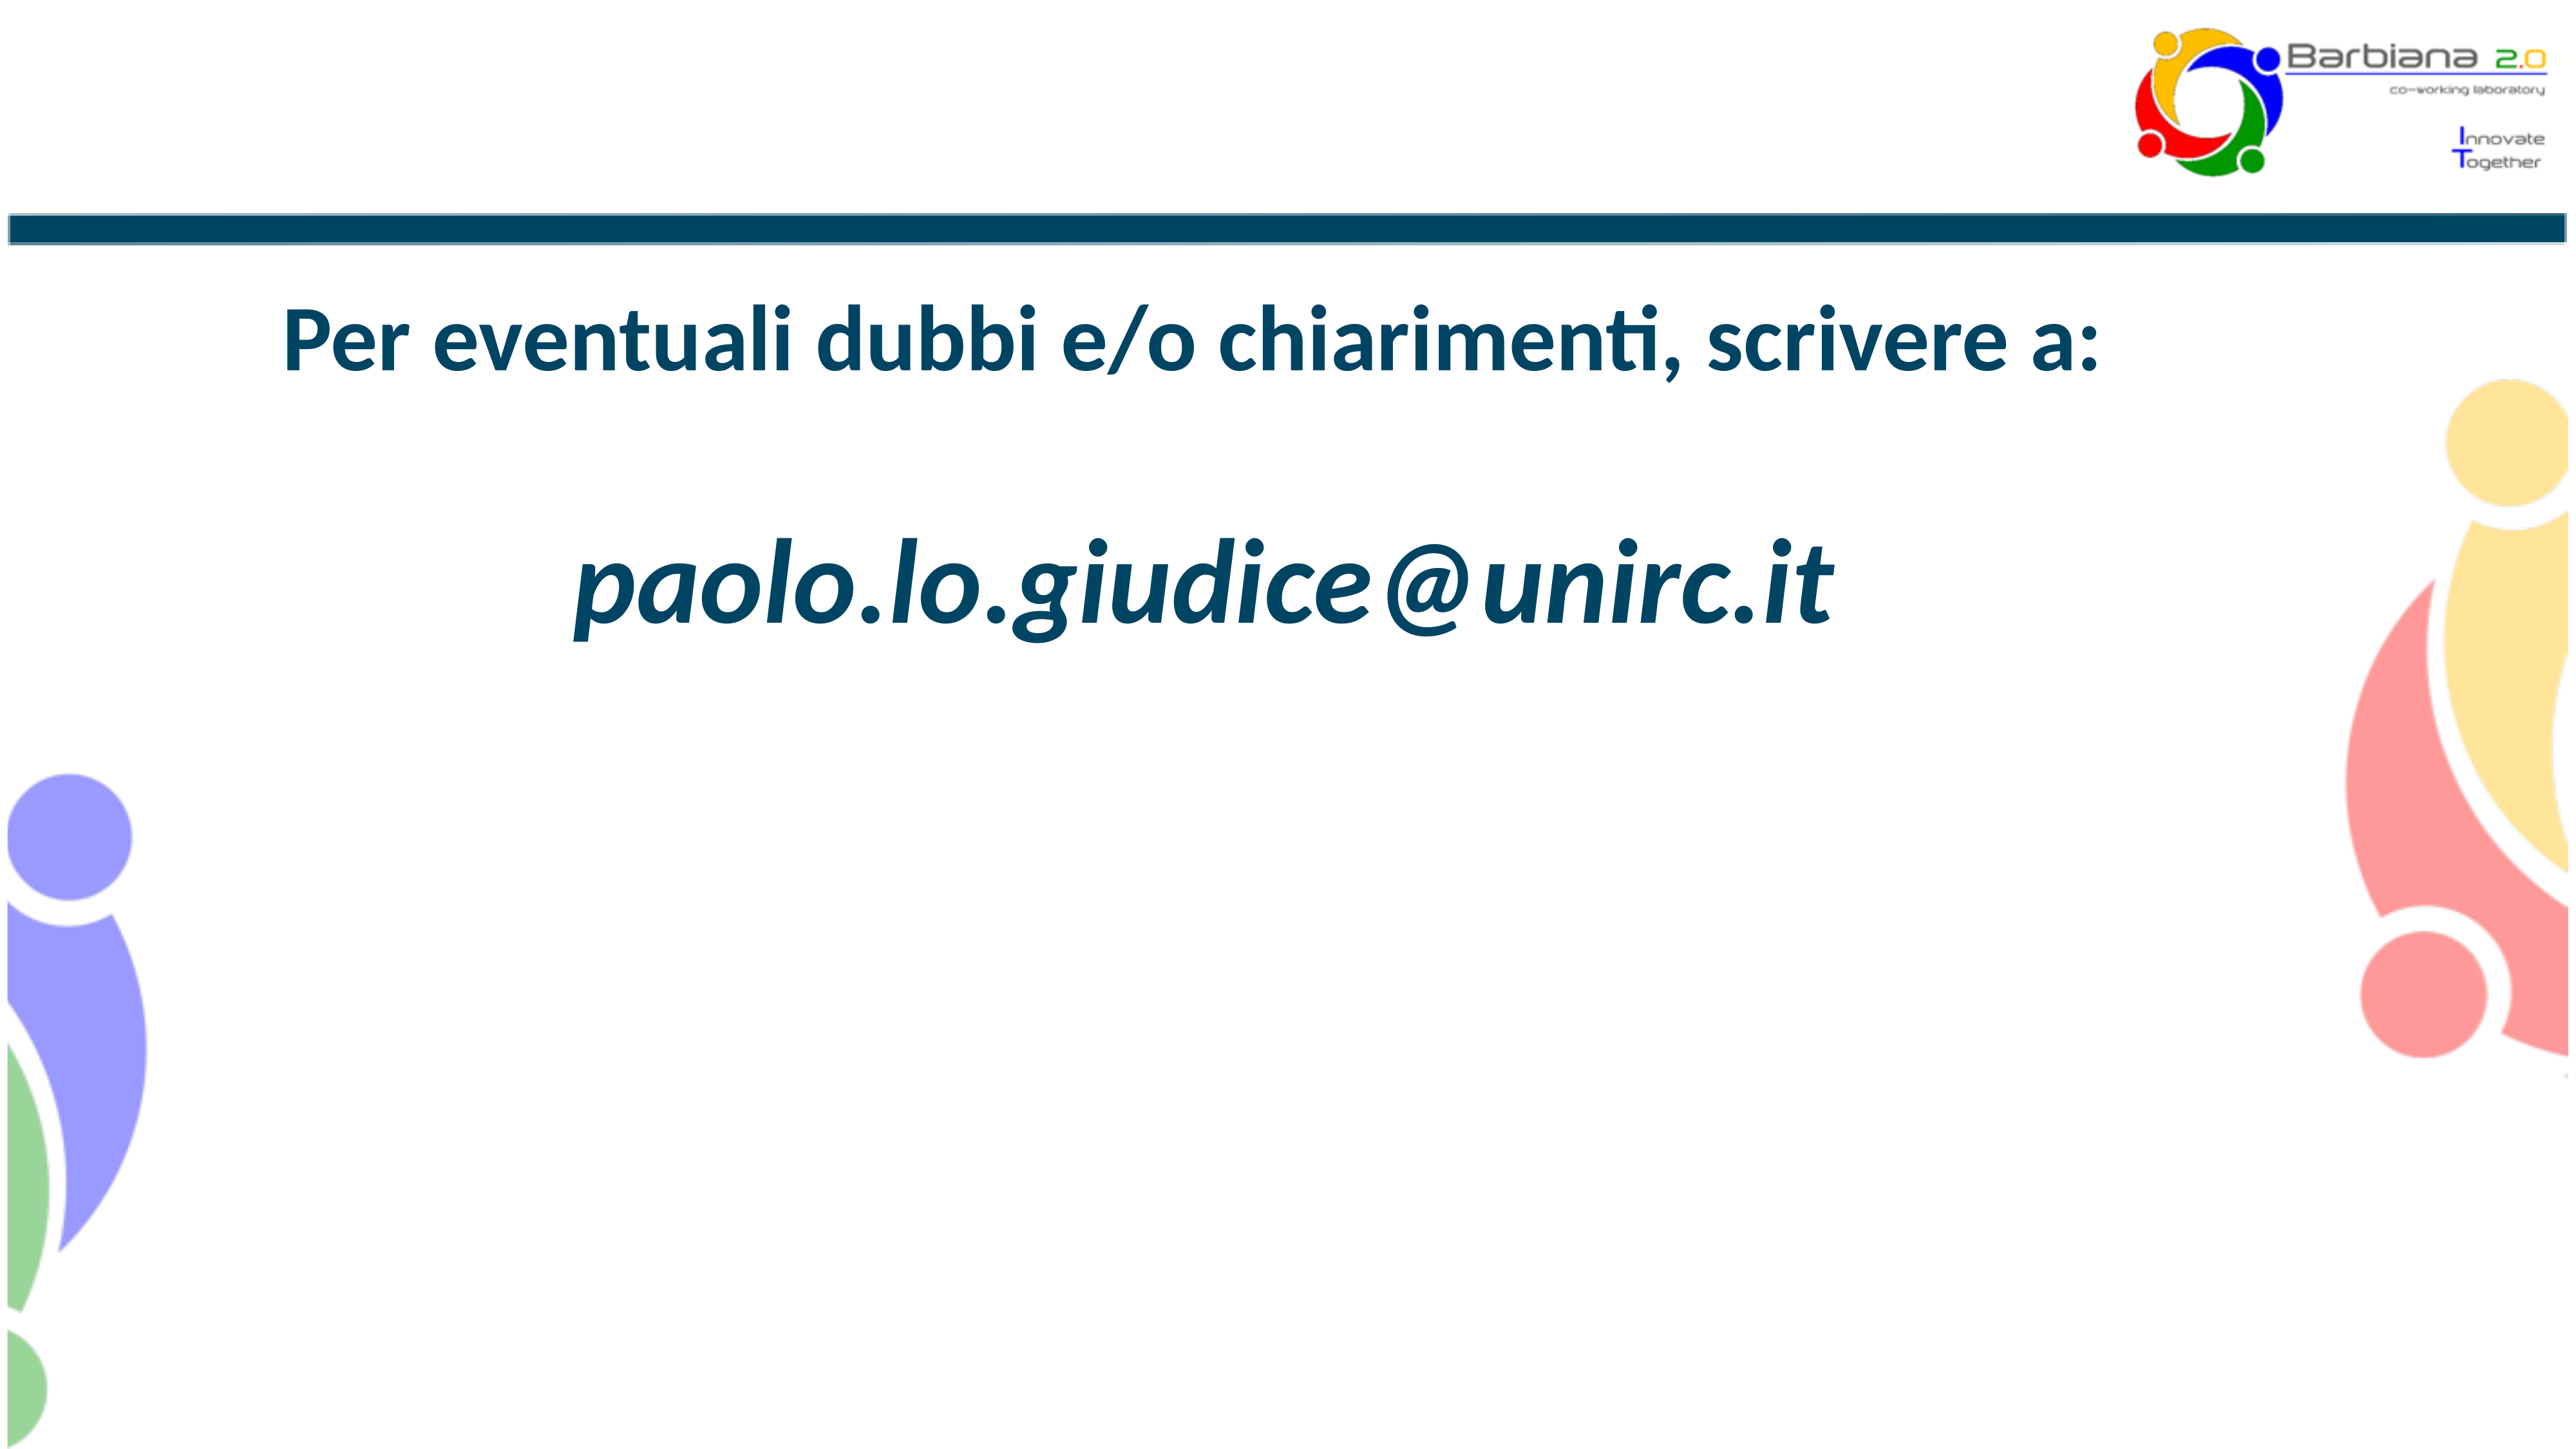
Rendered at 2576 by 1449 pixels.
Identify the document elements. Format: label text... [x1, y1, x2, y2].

text_box Per eventuali dubbi e/o chiarimenti, scrivere a: paolo.lo.giudice@unirc.it [136, 272, 2272, 652]
picture [2121, 9, 2568, 196]
picture [8, 213, 2576, 245]
picture [2121, 364, 2568, 1238]
picture [7, 645, 158, 1449]
